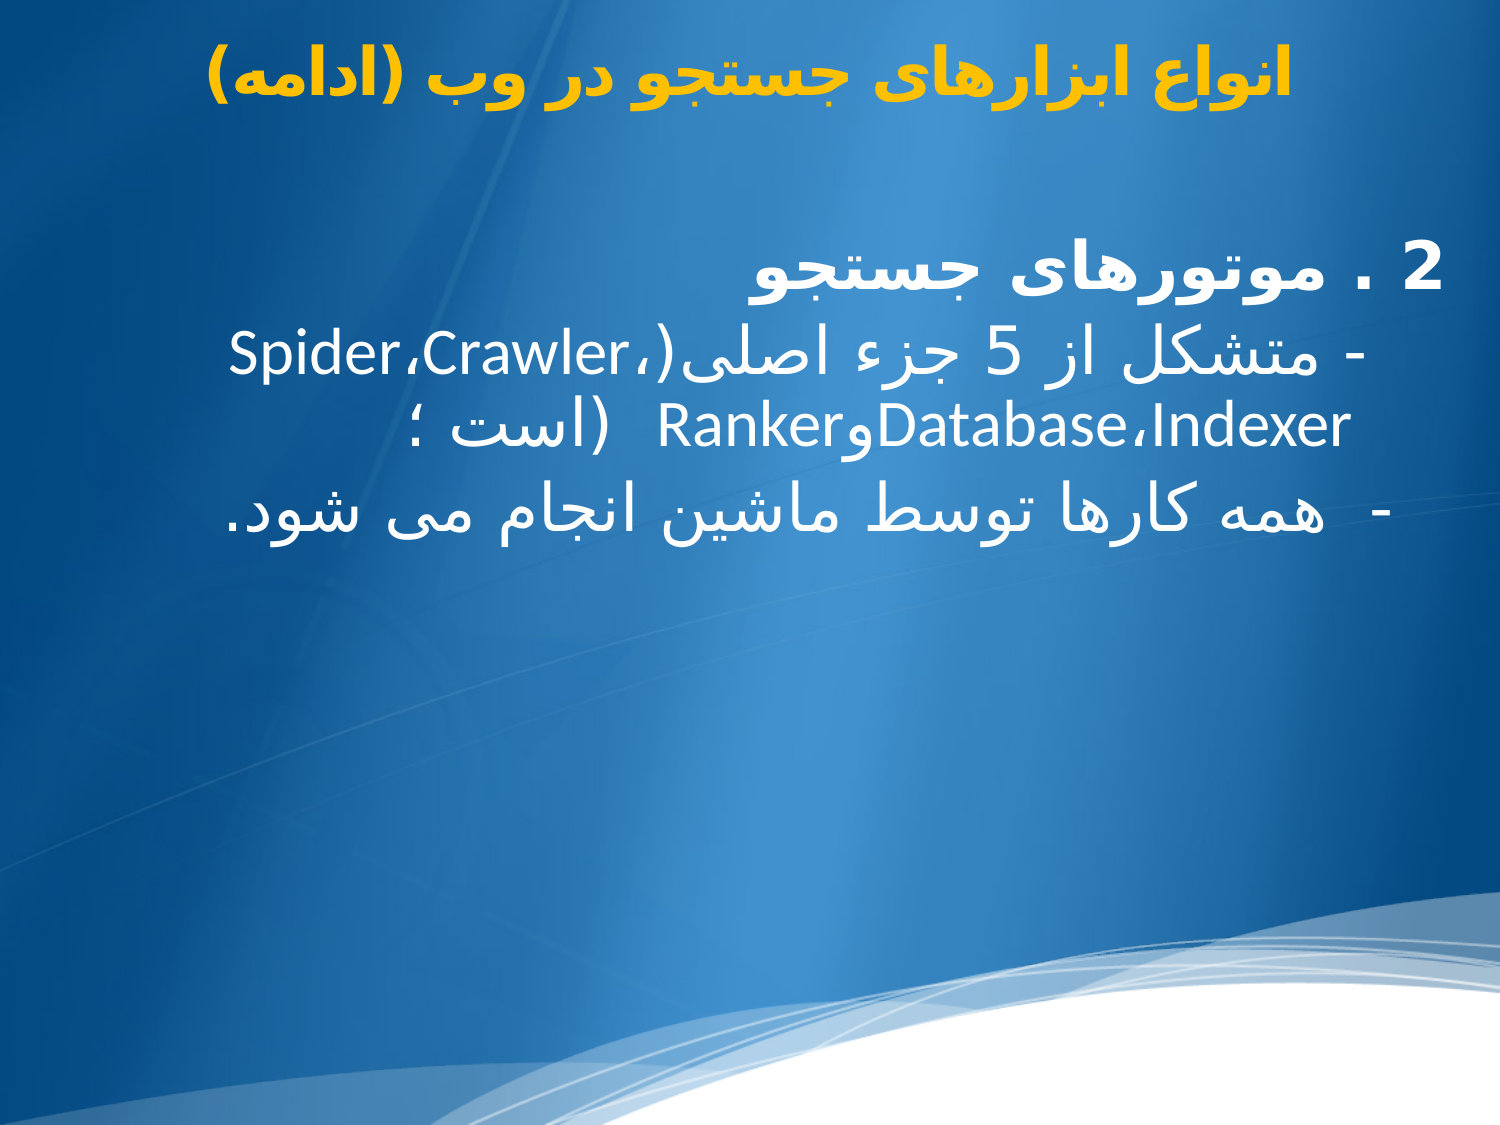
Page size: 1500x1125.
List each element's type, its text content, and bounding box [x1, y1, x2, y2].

list 2 . موتورهای جستجو - متشکل از 5 جزء اصلی(Spider،Crawler، Database،IndexerوRanker (است ؛ - همه کارها توسط ماشین انجام می شود. [62, 231, 1438, 583]
title انواع ابزارهای جستجو در وب (ادامه) [62, 37, 1438, 113]
picture [0, 0, 1500, 1125]
